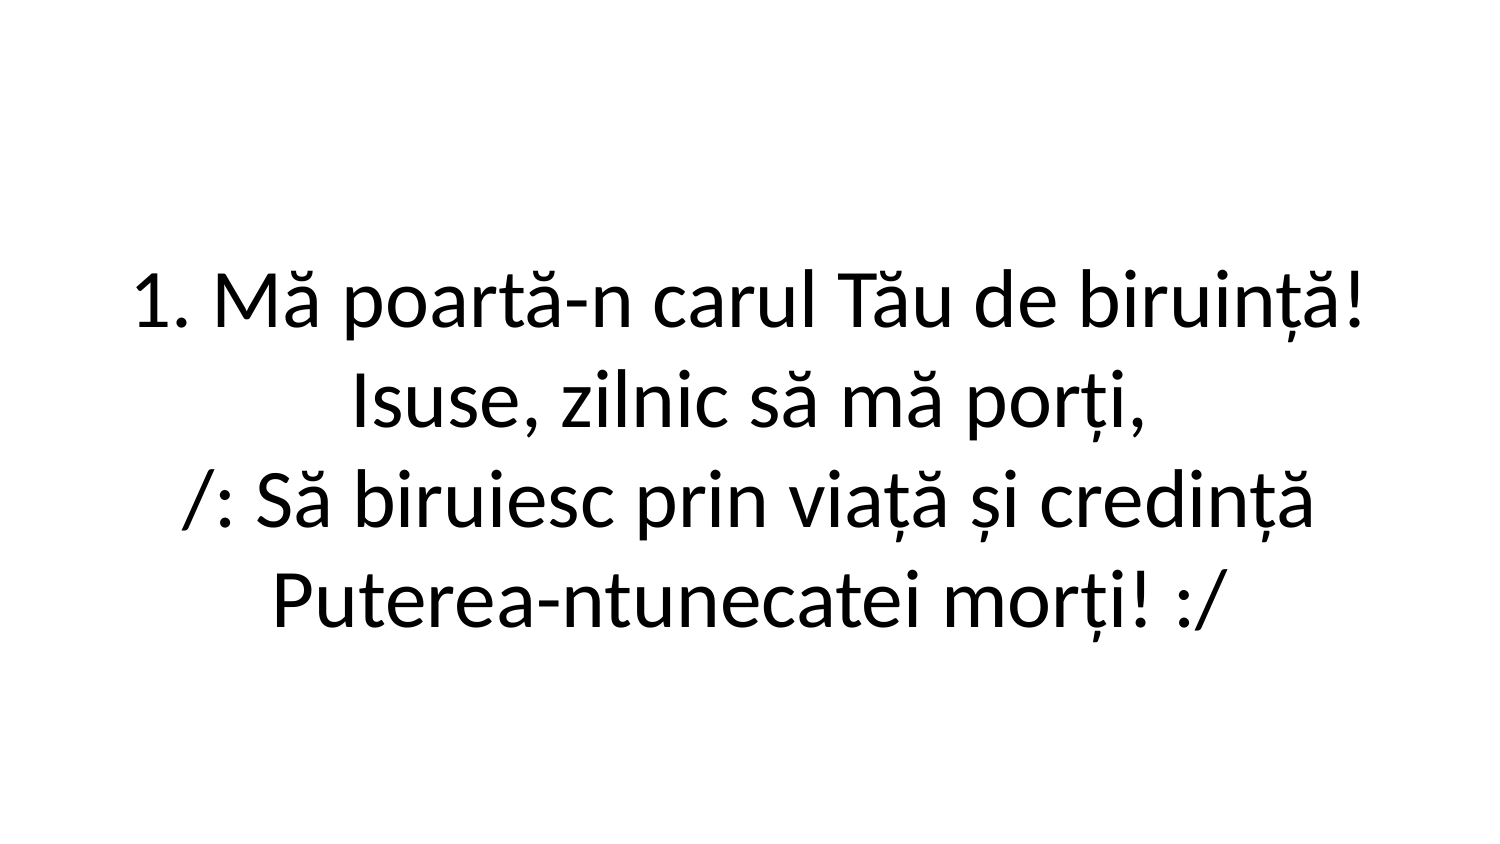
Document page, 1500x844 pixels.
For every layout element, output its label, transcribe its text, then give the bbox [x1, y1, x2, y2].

text_box 1. Mă poartă-n carul Tău de biruință! Isuse, zilnic să mă porți, /: Să biruiesc prin viață și credință Puterea-ntunecatei morți! :/ [115, 192, 1385, 652]
